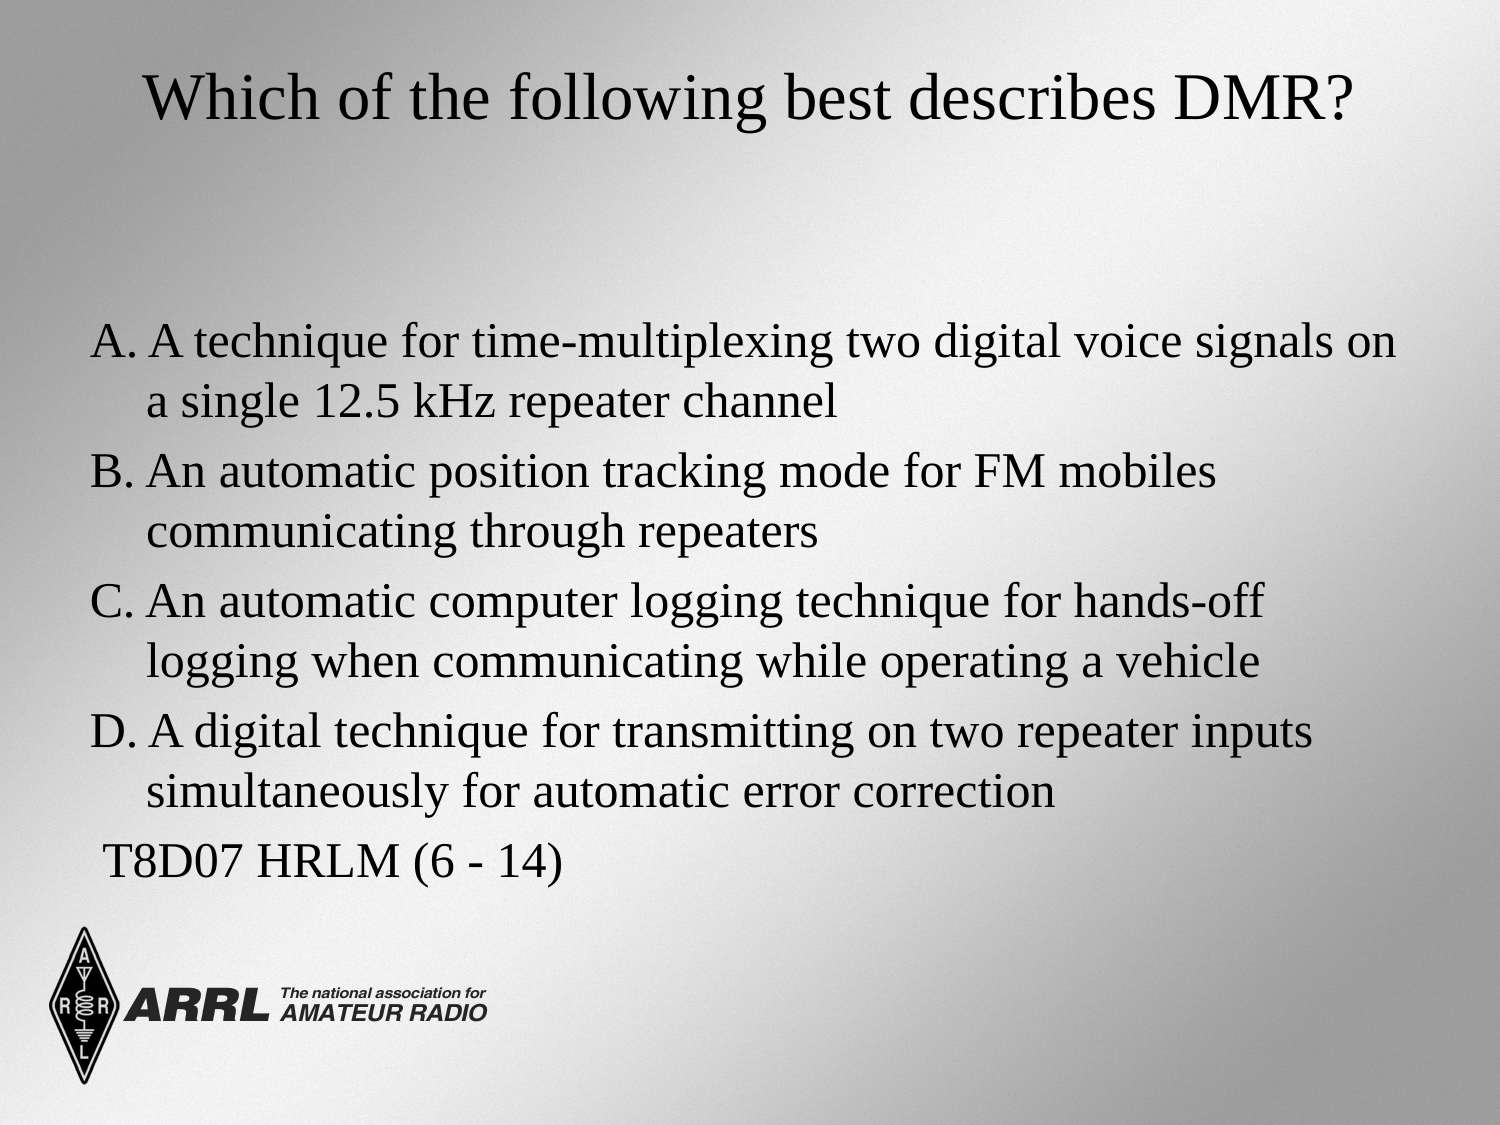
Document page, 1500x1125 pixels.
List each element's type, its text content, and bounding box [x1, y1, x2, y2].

list A. A technique for time-multiplexing two digital voice signals on a single 12.5 kHz repeater channel B. An automatic position tracking mode for FM mobiles communicating through repeaters C. An automatic computer logging technique for hands-off logging when communicating while operating a vehicle D. A digital technique for transmitting on two repeater inputs simultaneously for automatic error correction T8D07 HRLM (6 - 14) [75, 299, 1425, 1005]
title Which of the following best describes DMR? [75, 45, 1425, 233]
picture [0, 0, 1500, 1125]
